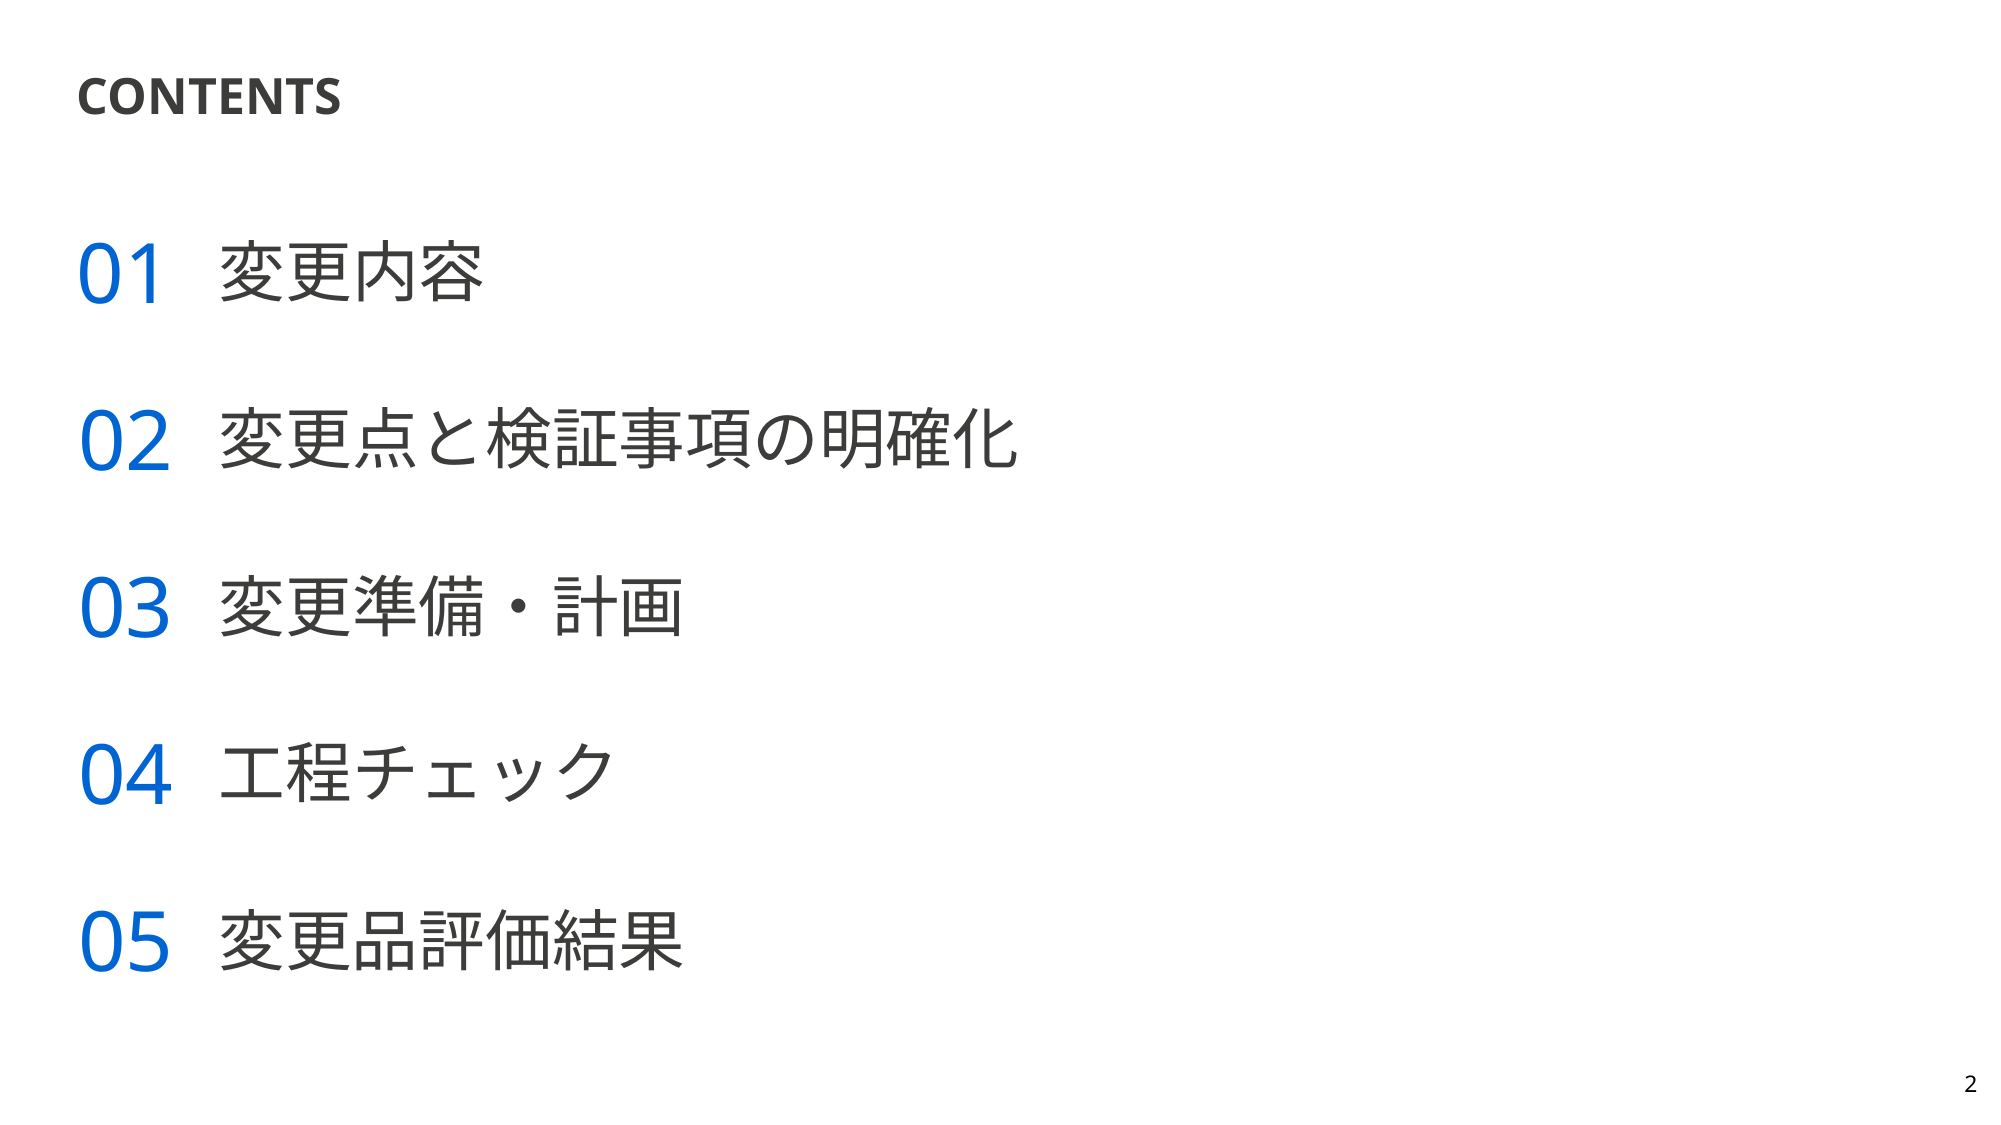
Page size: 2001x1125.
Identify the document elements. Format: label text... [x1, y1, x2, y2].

list 03 [76, 543, 194, 665]
list 工程チェック [216, 716, 1590, 826]
list 変更準備・計画 [216, 549, 1590, 659]
title Contents [76, 71, 1590, 137]
list 01 [76, 209, 194, 331]
list 02 [76, 376, 194, 498]
list 変更内容 [216, 218, 1590, 322]
text_box 変更品評価結果 [216, 883, 1590, 993]
list 変更点と検証事項の明確化 [216, 382, 1590, 492]
text_box 05 [76, 877, 194, 999]
list 04 [76, 710, 194, 832]
